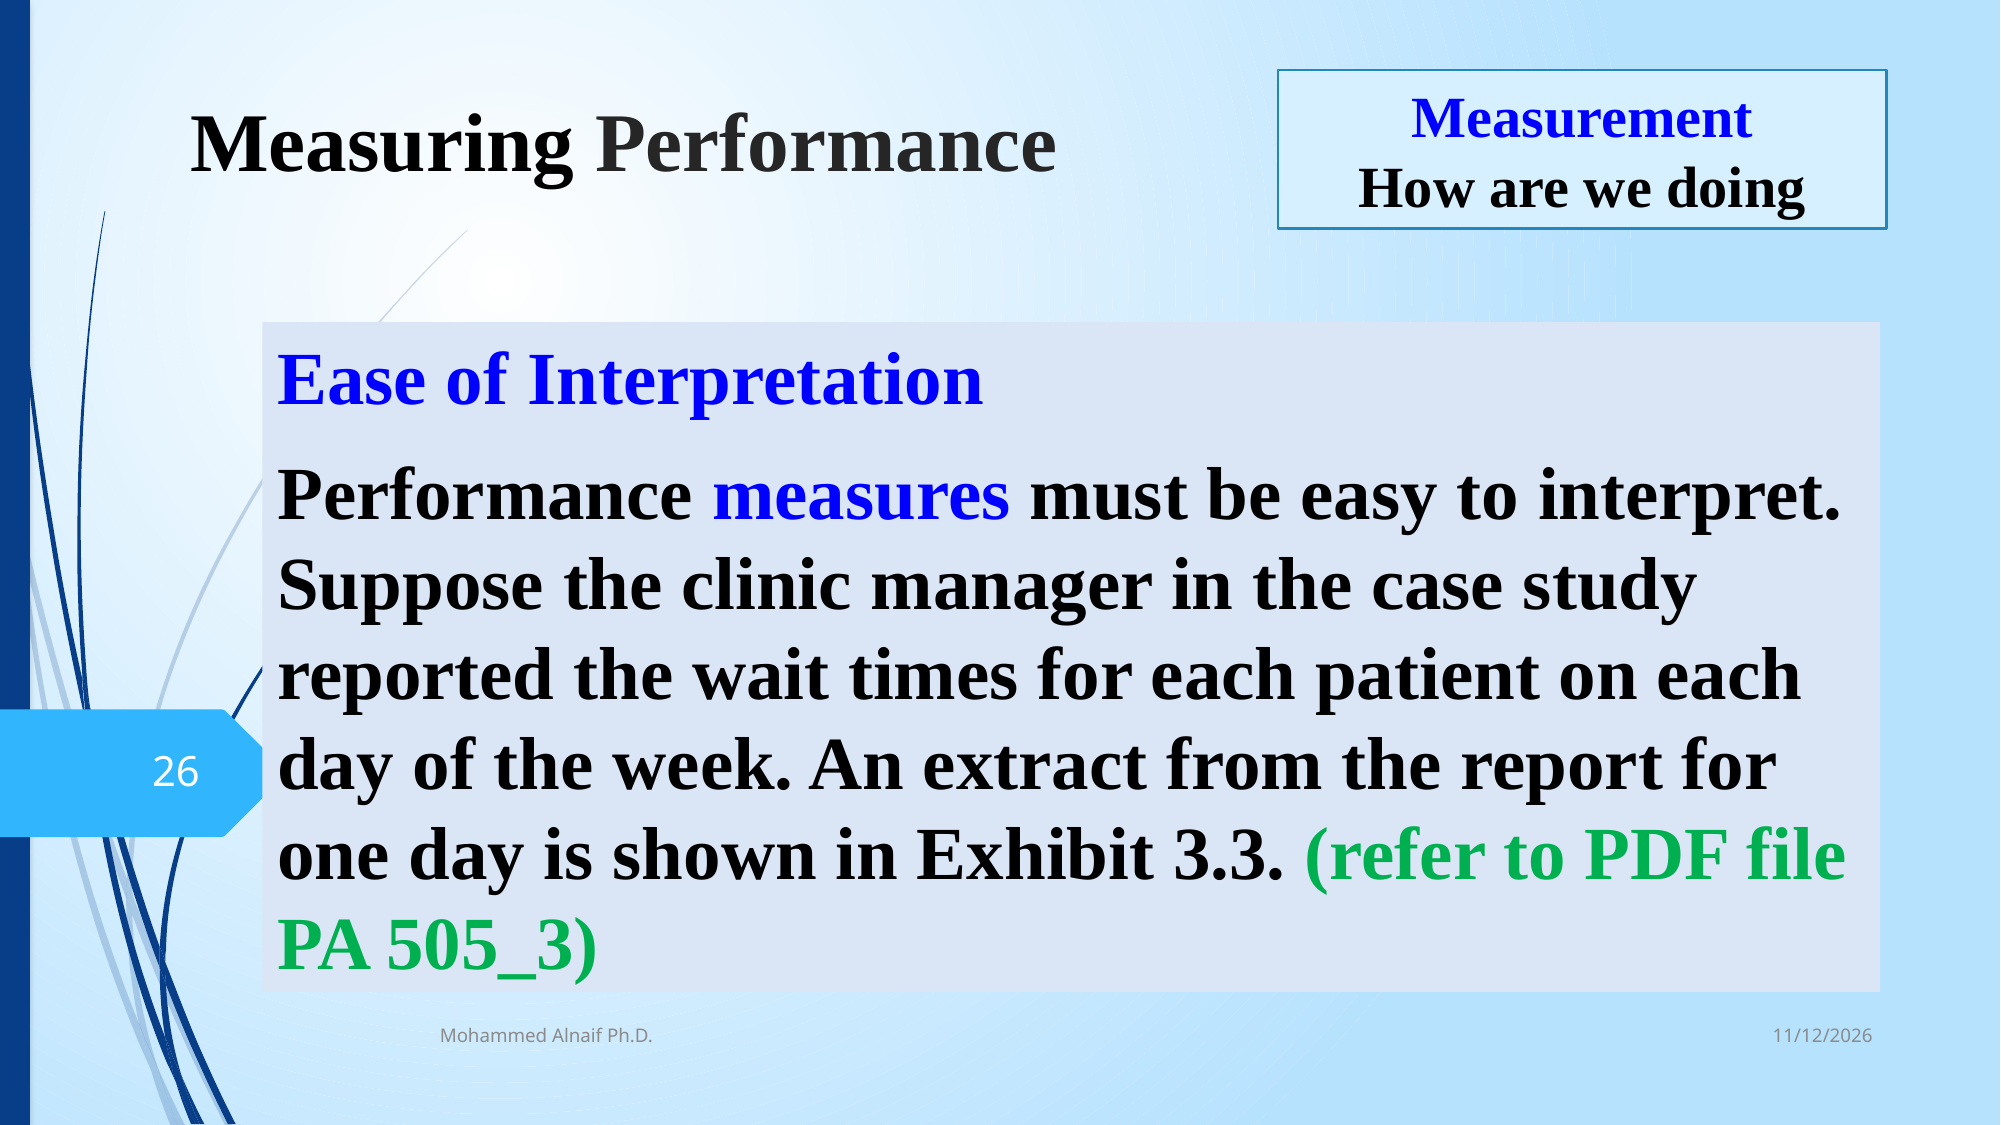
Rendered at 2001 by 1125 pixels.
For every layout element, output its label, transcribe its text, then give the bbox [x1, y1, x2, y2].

title Measuring Performance [175, 42, 1120, 197]
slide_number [1699, 1005, 1888, 1067]
text_box Ease of Interpretation Performance measures must be easy to interpret. Suppose the clinic manager in the case study reported the wait times for each patient on each day of the week. An extract from the report for one day is shown in Exhibit 3.3. (refer to PDF file PA 505_3) [262, 322, 1881, 992]
footer Mohammed Alnaif Ph.D. [424, 1006, 1675, 1067]
text_box Measurement How are we doing [1277, 69, 1888, 230]
slide_number 26 [87, 743, 216, 803]
subtitle [196, 196, 1898, 1103]
